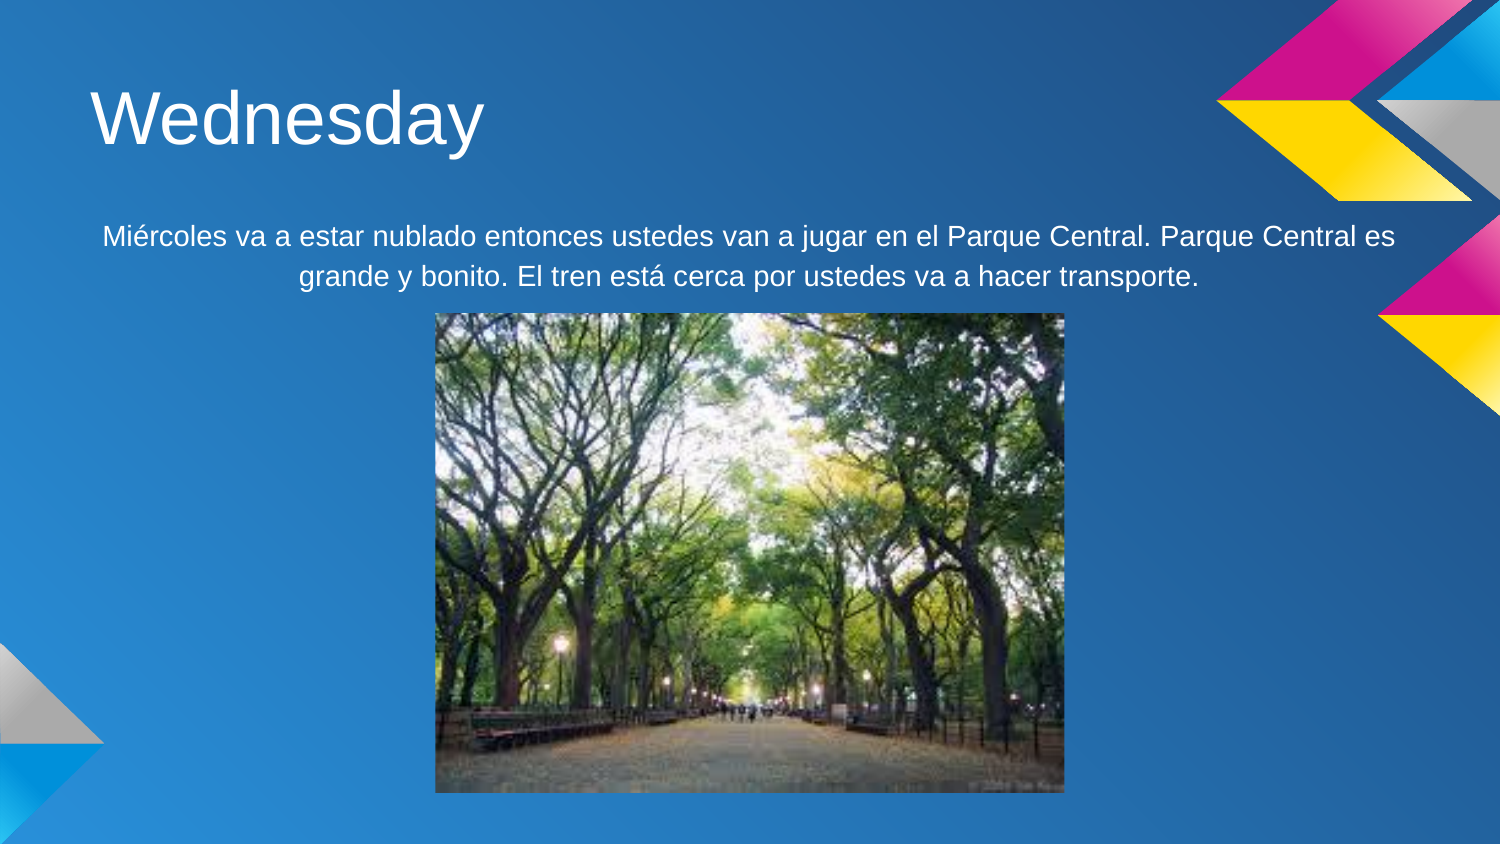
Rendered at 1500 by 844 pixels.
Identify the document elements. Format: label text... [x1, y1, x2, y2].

text_box [435, 313, 1065, 793]
list Miércoles va a estar nublado entonces ustedes van a jugar en el Parque Central. Parque Central es grande y bonito. El tren está cerca por ustedes va a hacer transporte. [75, 196, 1425, 793]
title Wednesday [75, 33, 1204, 175]
